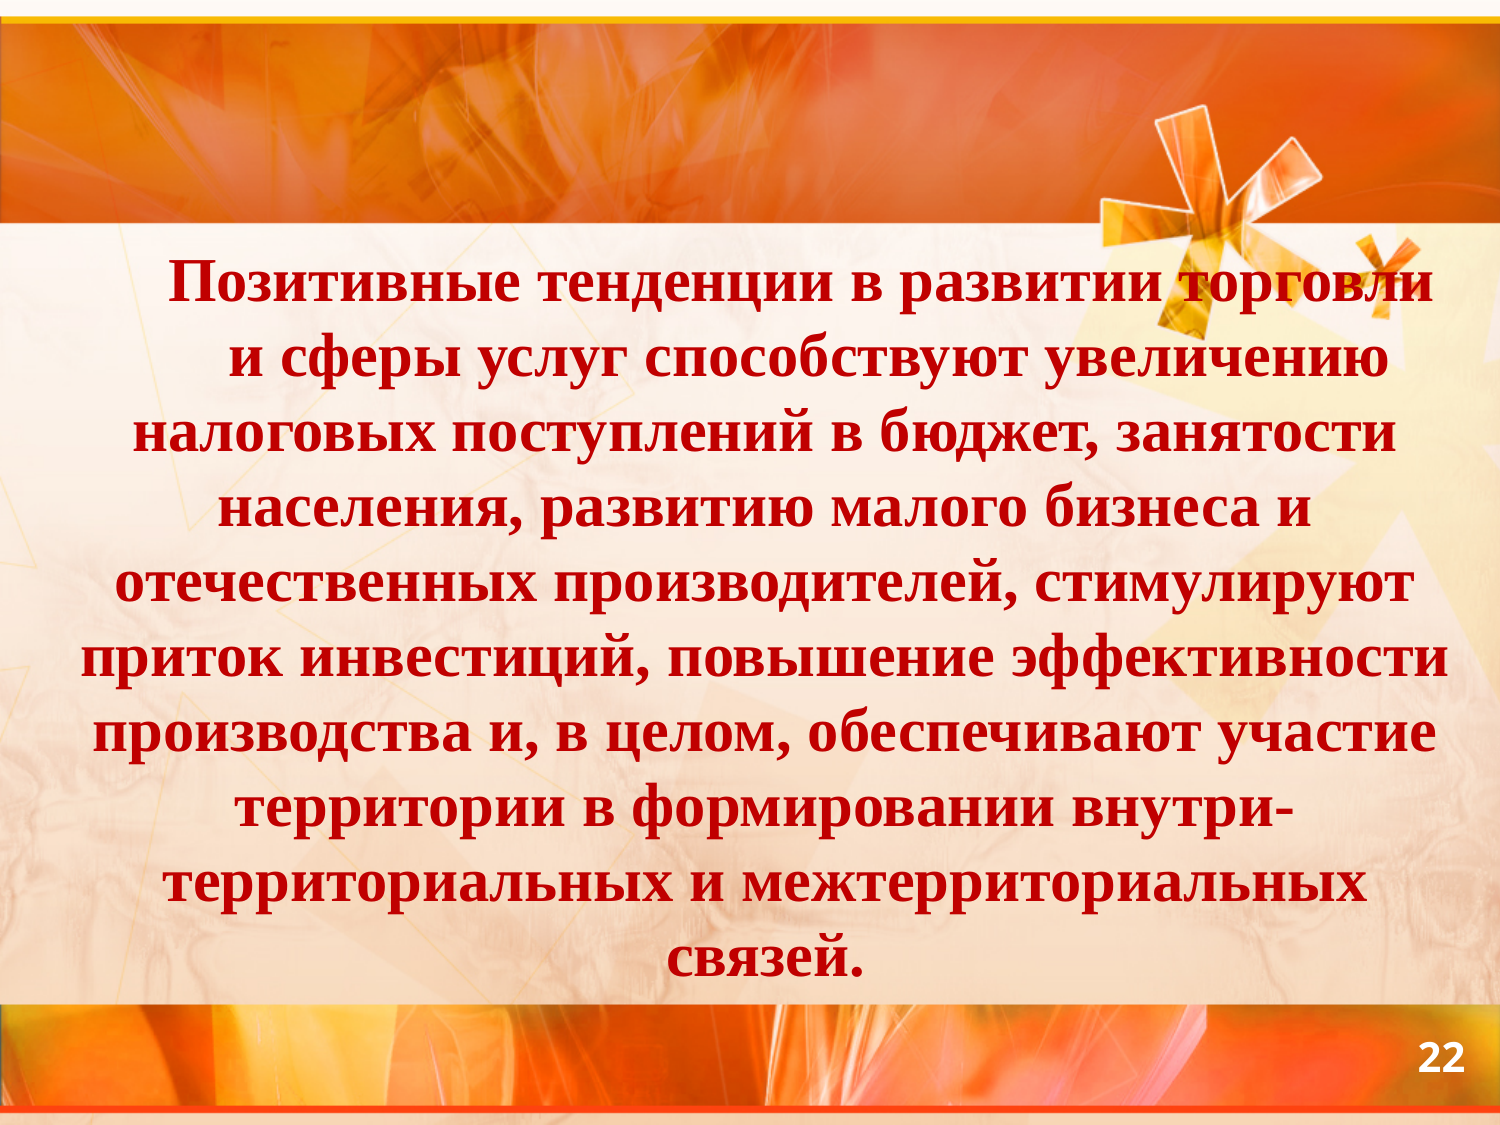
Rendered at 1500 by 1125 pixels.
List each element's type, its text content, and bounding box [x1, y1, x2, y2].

picture [0, 0, 1500, 1125]
text_box Позитивные тенденции в развитии торговли и сферы услуг способствуют увеличению налоговых поступлений в бюджет, занятости населения, развитию малого бизнеса и отечественных производителей, стимулируют приток инвестиций, повышение эффективности производства и, в целом, обеспечивают участие территории в формировании внутри-территориальных и межтерриториальных связей. [48, 231, 1484, 996]
text_box 22 [1319, 1023, 1500, 1095]
